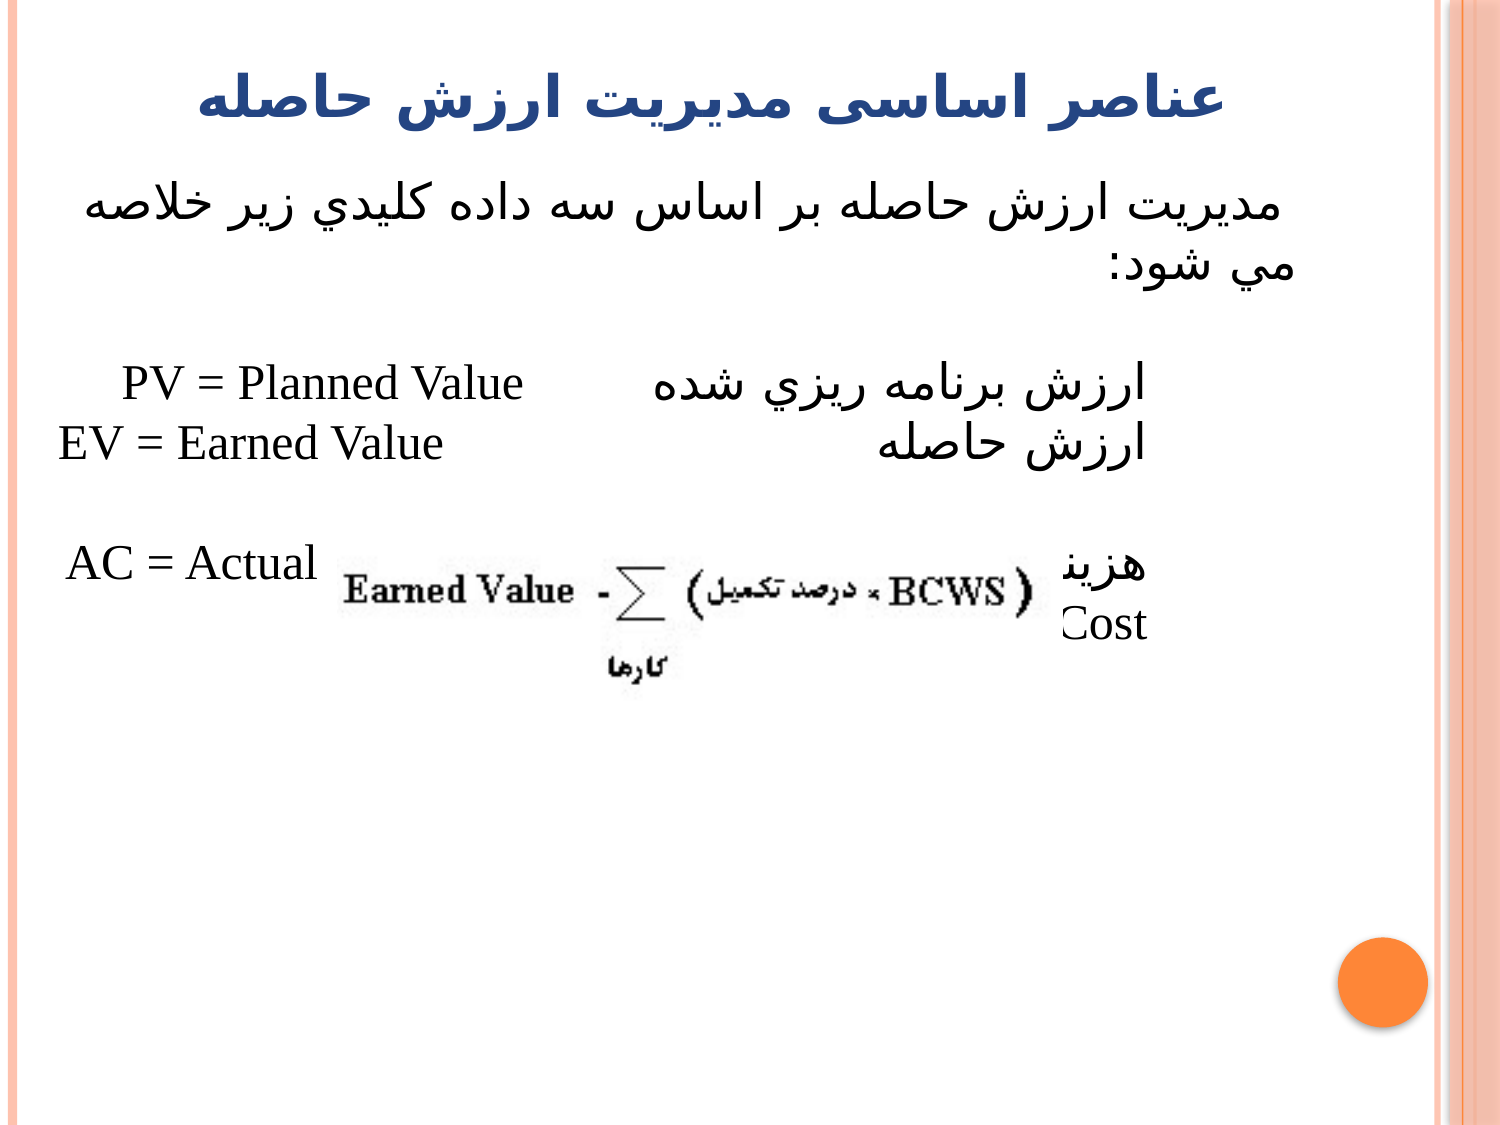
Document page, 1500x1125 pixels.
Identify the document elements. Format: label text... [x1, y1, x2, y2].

picture [336, 536, 1063, 709]
text_box مديريت ارزش حاصله بر اساس سه داده كليدي زير خلاصه مي شود: ارزش برنامه ريزي شده PV = Planned Value ارزش حاصله EV = Earned Value هزينه واقعي AC = Actual Cost [37, 162, 1313, 838]
text_box عناصر اساسی مديريت ارزش حاصله [74, 0, 1350, 188]
